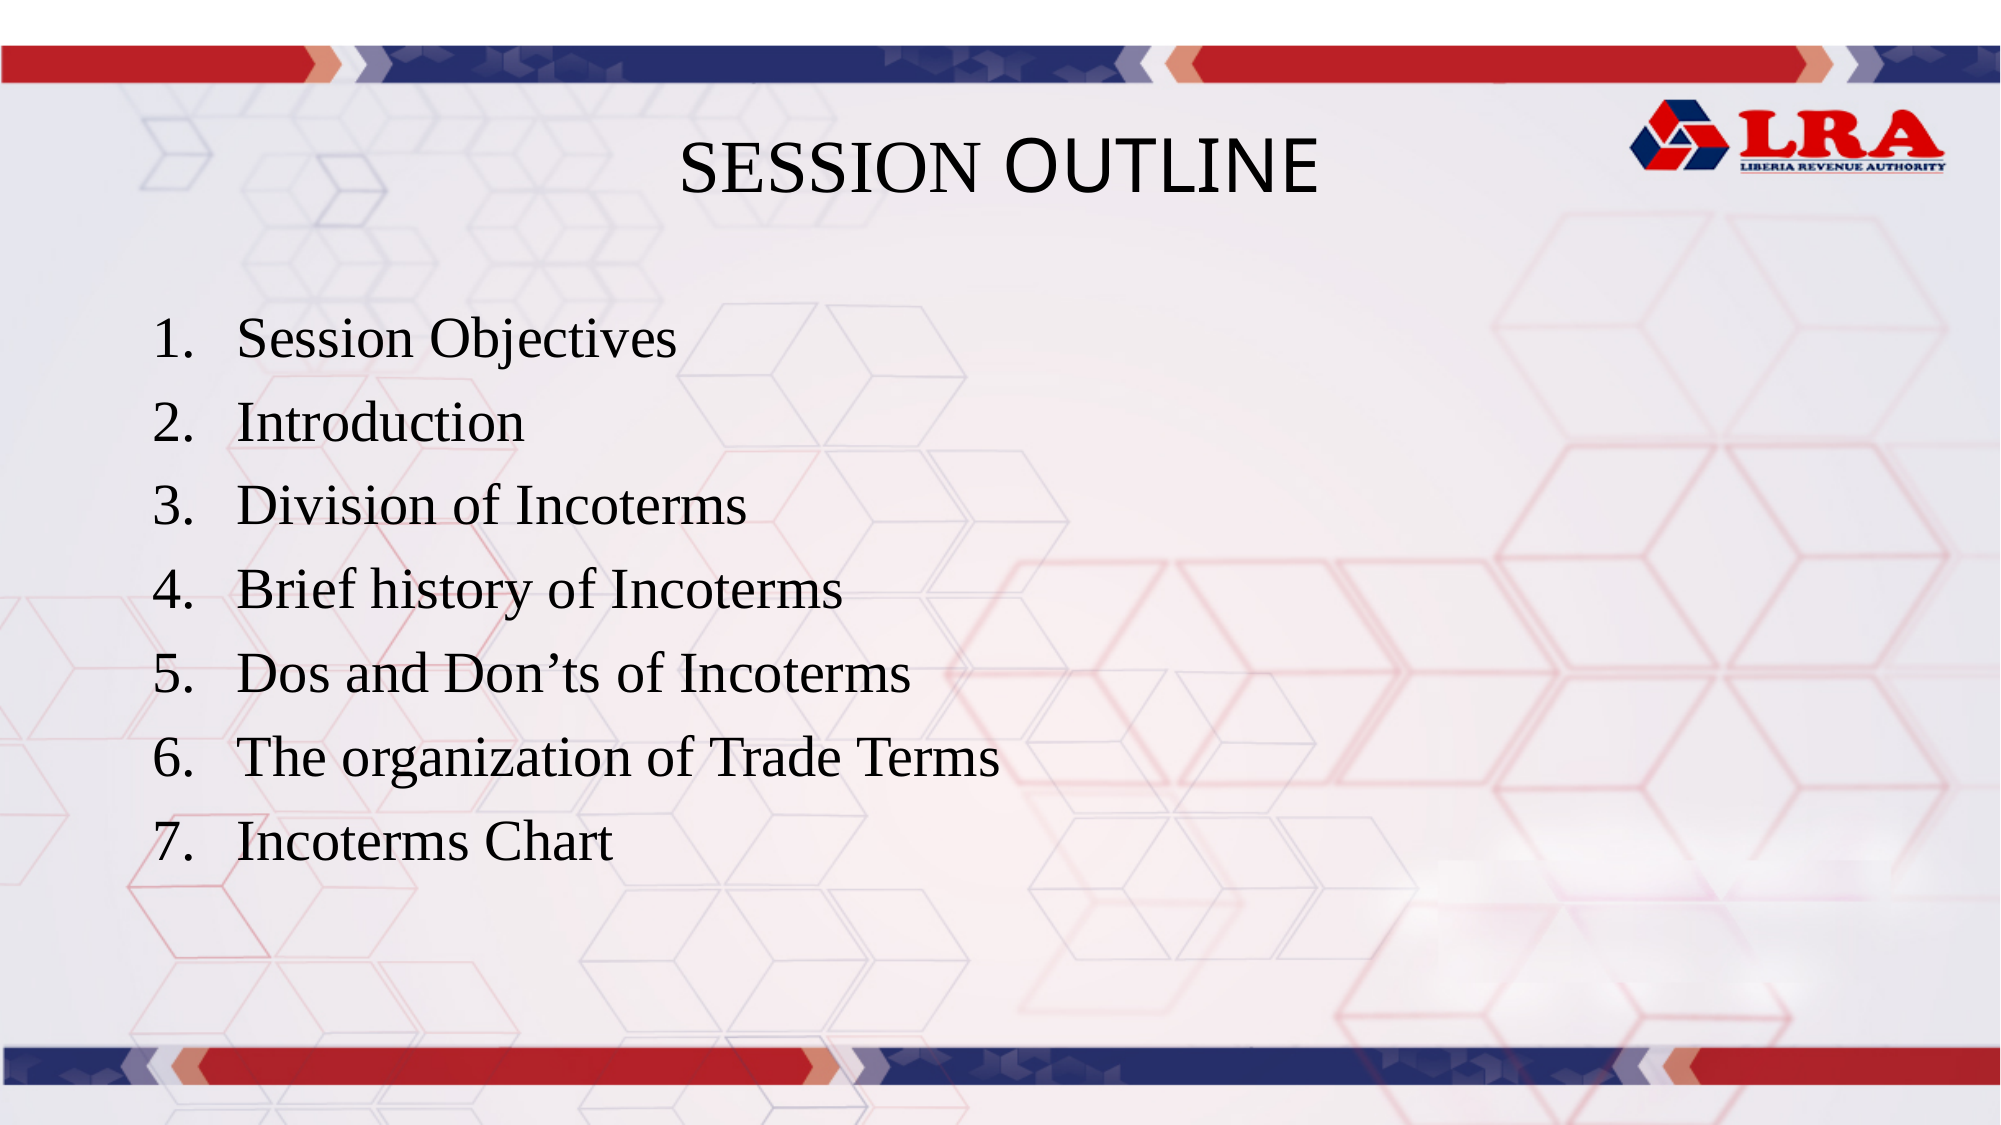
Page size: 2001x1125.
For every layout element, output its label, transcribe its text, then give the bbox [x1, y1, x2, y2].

title SESSION OUTLINE [137, 59, 1863, 278]
picture [0, 0, 2001, 1125]
list Session Objectives Introduction Division of Incoterms Brief history of Incoterms Dos and Don’ts of Incoterms The organization of Trade Terms Incoterms Chart [137, 299, 1863, 1014]
